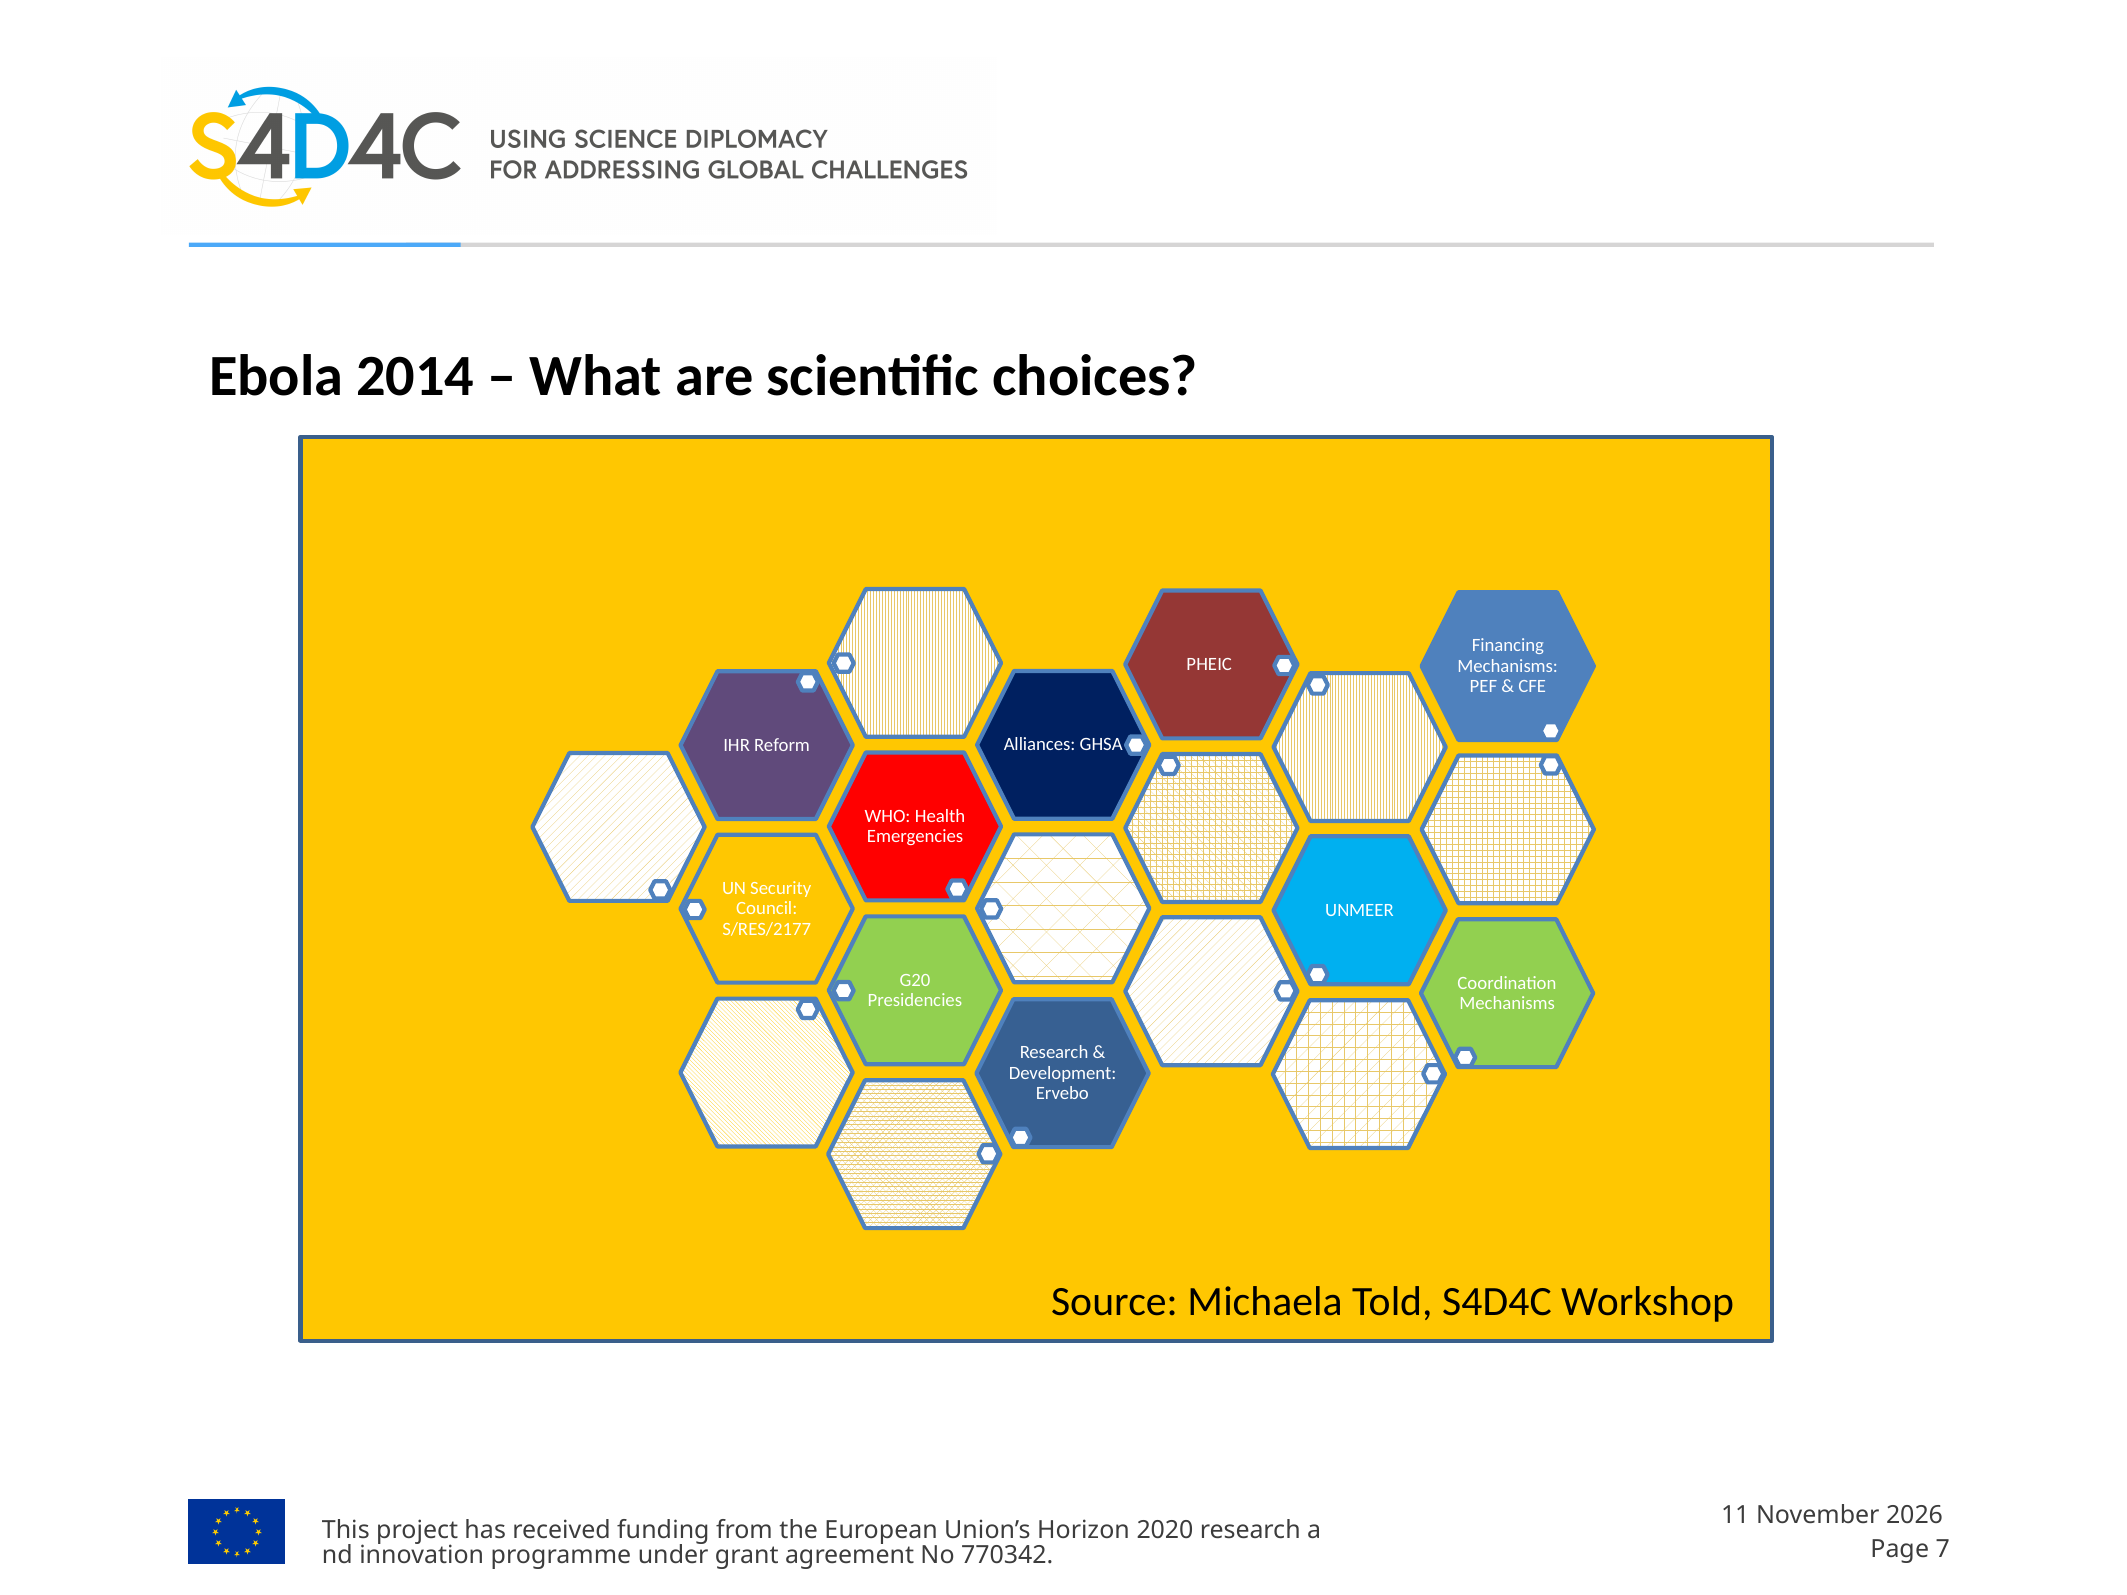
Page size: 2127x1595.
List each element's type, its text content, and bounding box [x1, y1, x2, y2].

text_box Ebola 2014 – What are scientific choices? [194, 330, 1348, 415]
footer This project has received funding from the European Union’s Horizon 2020 research and innovation programme under grant agreement No 770342. [300, 1491, 1348, 1571]
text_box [532, 513, 1595, 1304]
picture [188, 1499, 285, 1564]
text_box Source: Michaela Told, S4D4C Workshop [1036, 1266, 1864, 1332]
text_box [298, 435, 1774, 1343]
picture [161, 57, 997, 235]
